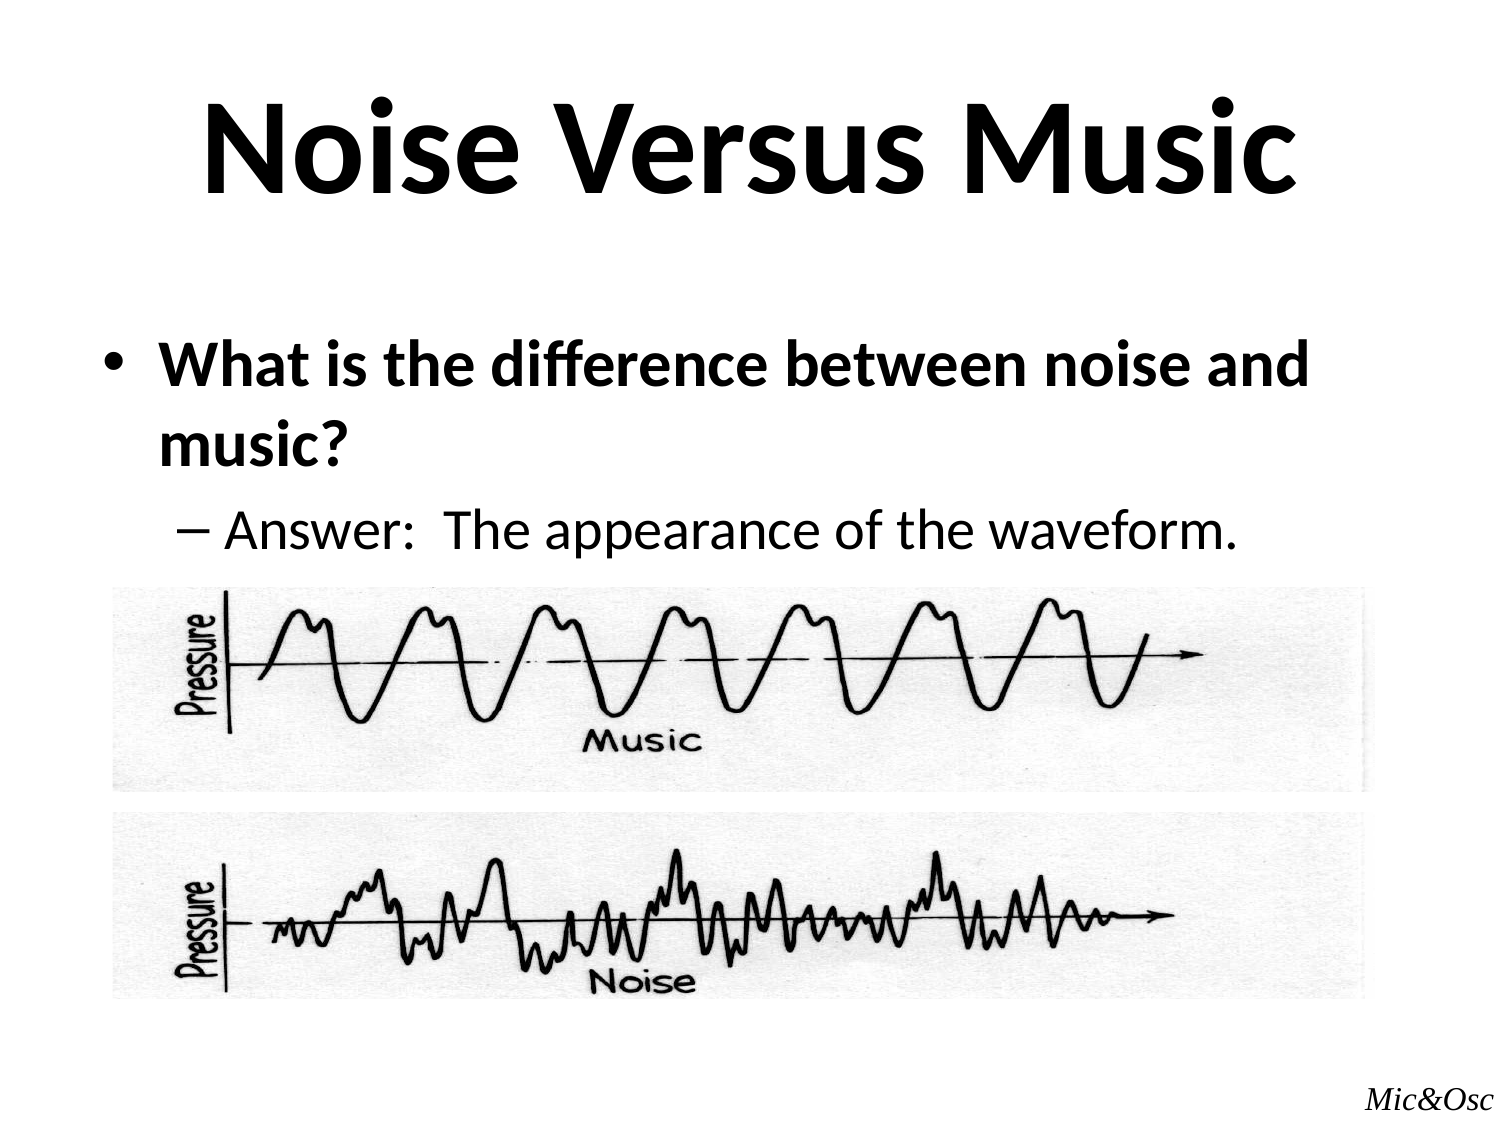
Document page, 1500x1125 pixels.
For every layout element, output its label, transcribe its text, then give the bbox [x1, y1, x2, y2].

list What is the difference between noise and music? Answer: The appearance of the waveform. [87, 312, 1475, 988]
title Noise Versus Music [75, 45, 1425, 233]
picture [112, 812, 1376, 999]
text_box Mic&Osc [1350, 1069, 1500, 1125]
picture [112, 587, 1376, 793]
